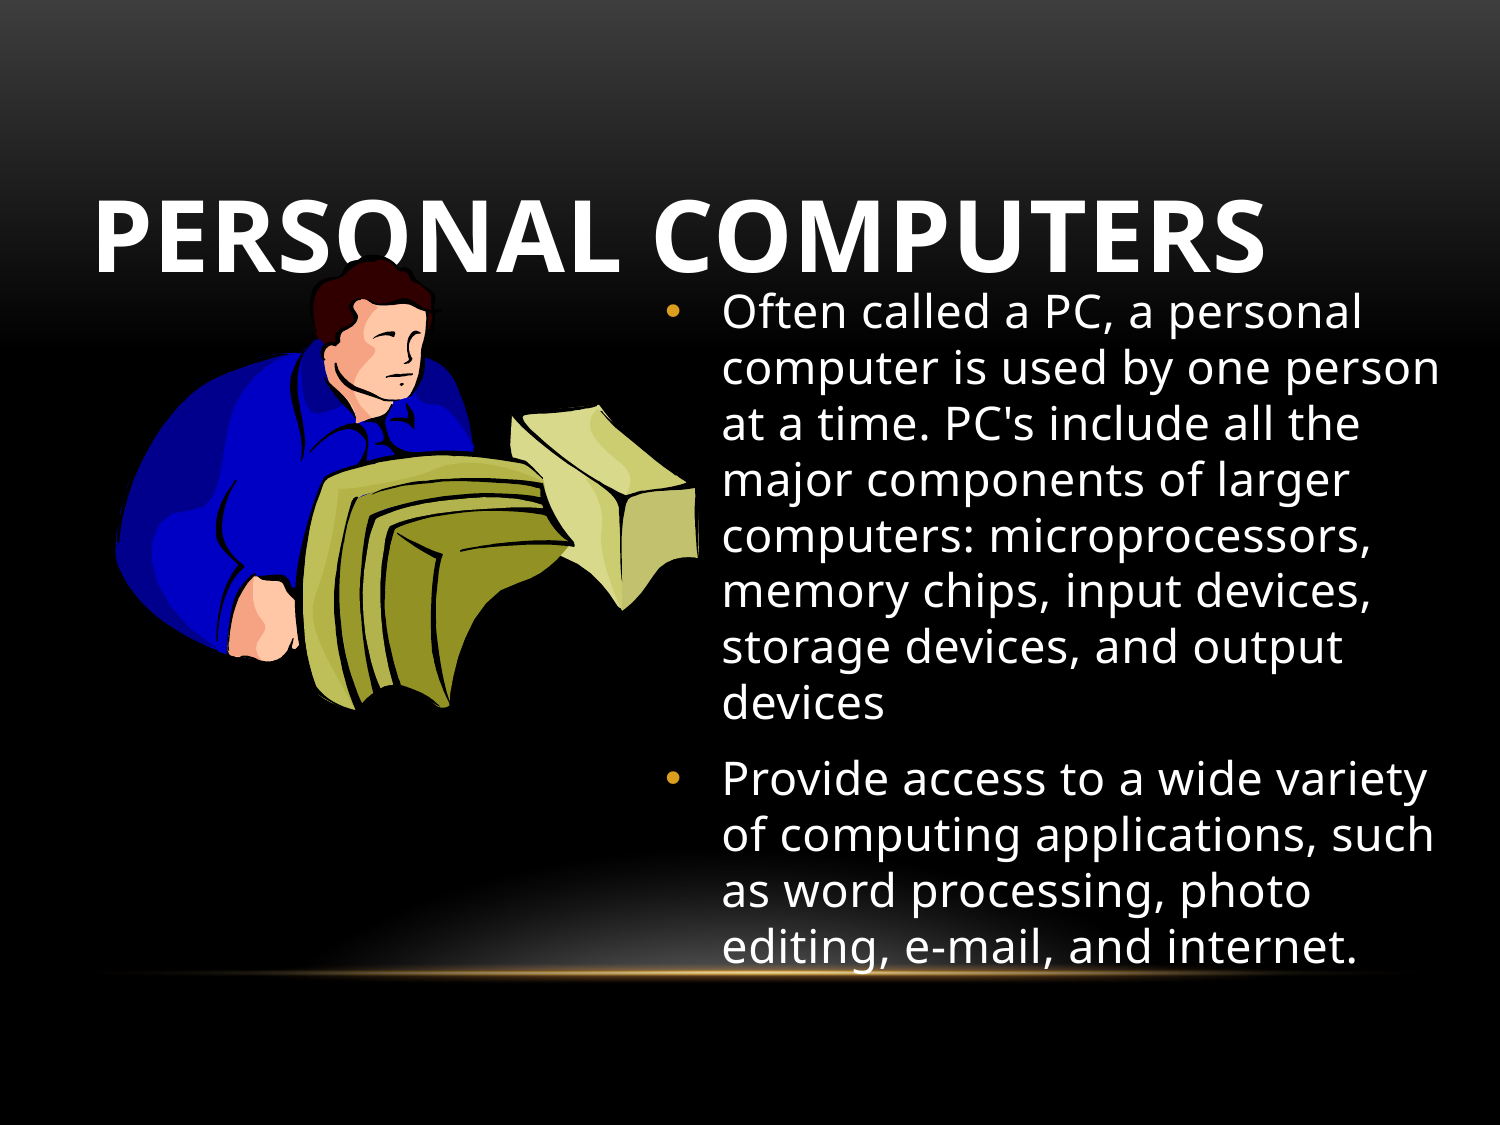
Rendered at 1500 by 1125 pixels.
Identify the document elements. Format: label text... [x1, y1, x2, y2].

picture [0, 0, 1500, 1125]
list Often called a PC, a personal computer is used by one person at a time. PC's include all the major components of larger computers: microprocessors, memory chips, input devices, storage devices, and output devices Provide access to a wide variety of computing applications, such as word processing, photo editing, e-mail, and internet. [650, 275, 1463, 994]
title Personal Computers [75, 75, 1425, 300]
